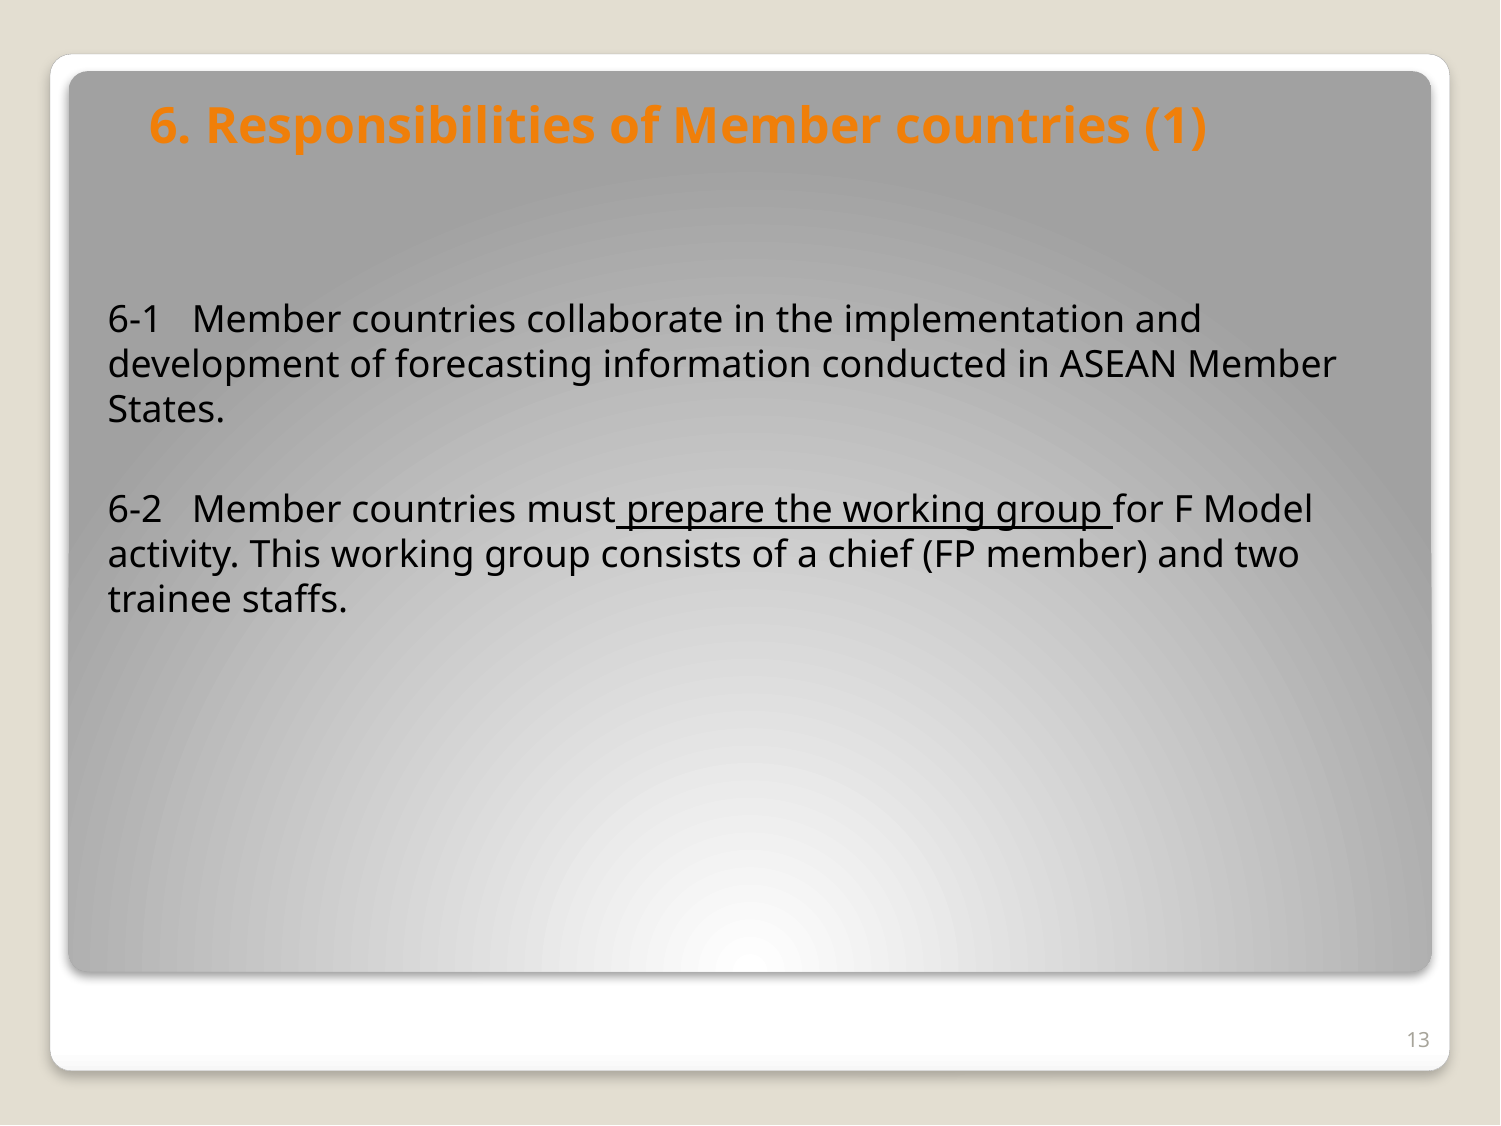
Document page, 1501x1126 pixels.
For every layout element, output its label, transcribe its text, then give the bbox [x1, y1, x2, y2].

slide_number 13 [1369, 1002, 1445, 1063]
list 6. Responsibilities of Member countries (1) 6-1 Member countries collaborate in the implementation and development of forecasting information conducted in ASEAN Member States. 6-2 Member countries must prepare the working group for F Model activity. This working group consists of a chief (FP member) and two trainee staffs. [77, 74, 1421, 874]
